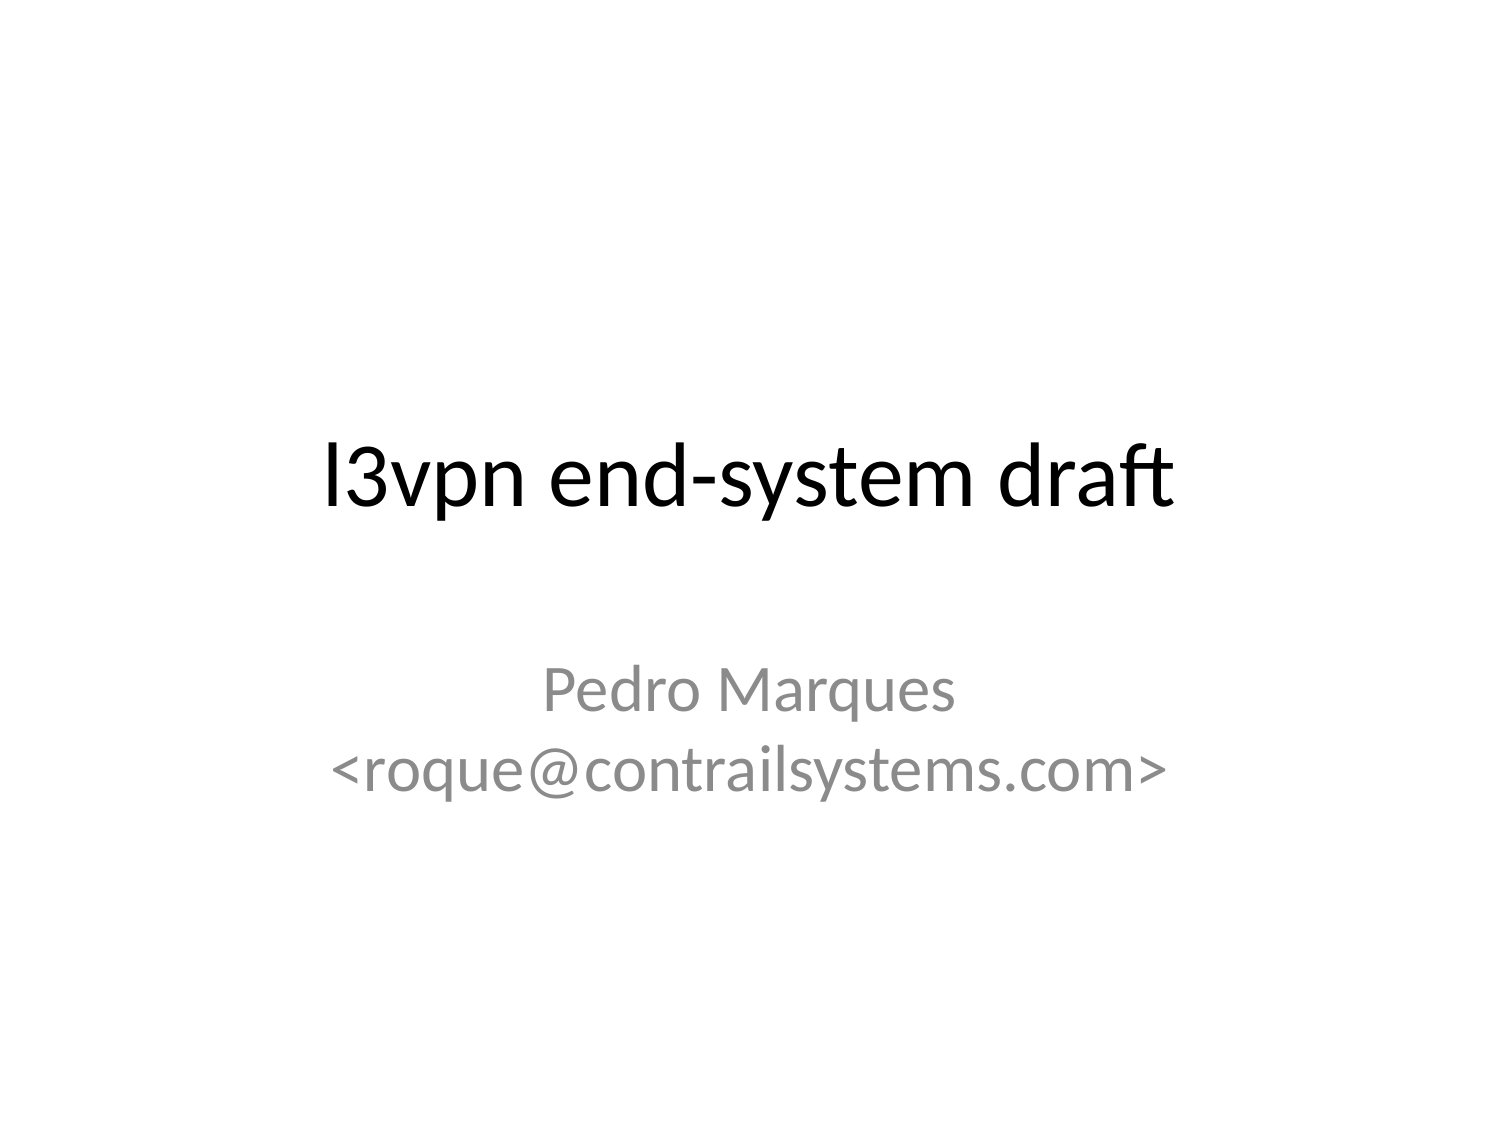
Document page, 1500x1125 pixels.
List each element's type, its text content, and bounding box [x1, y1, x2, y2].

subtitle Pedro Marques <roque@contrailsystems.com> [225, 637, 1275, 925]
title l3vpn end-system draft [112, 349, 1388, 591]
